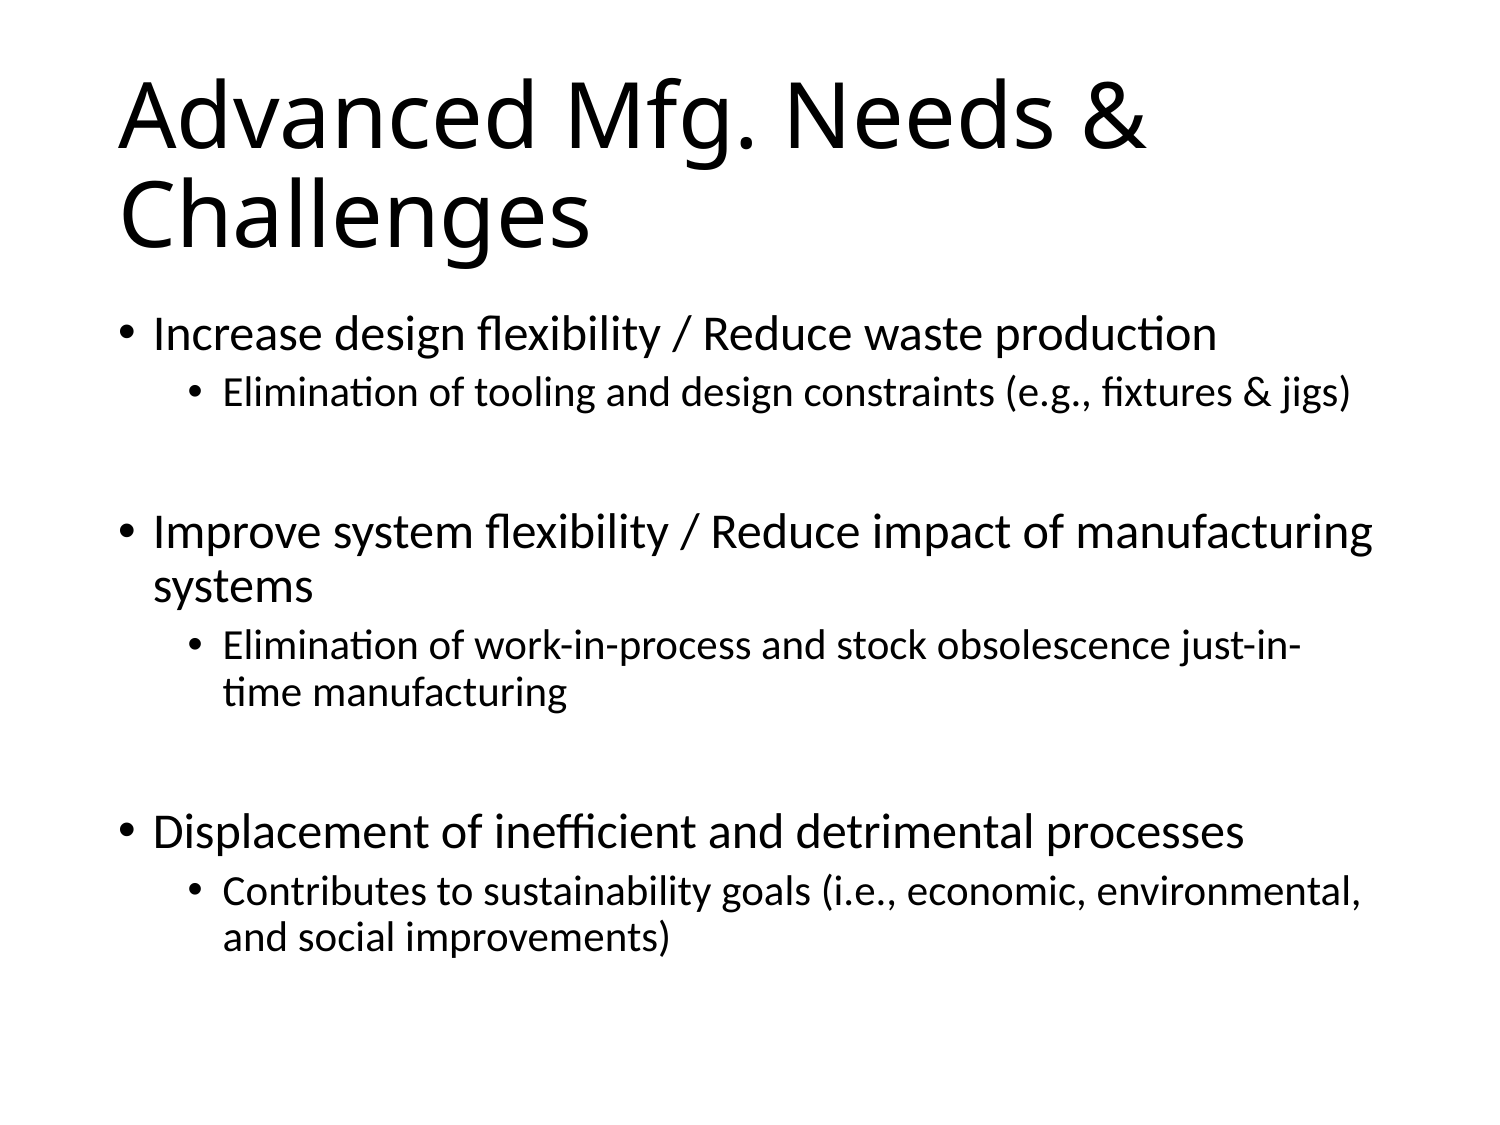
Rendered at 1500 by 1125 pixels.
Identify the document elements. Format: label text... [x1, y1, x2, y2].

list Increase design flexibility / Reduce waste production Elimination of tooling and design constraints (e.g., fixtures & jigs) Improve system flexibility / Reduce impact of manufacturing systems Elimination of work-in-process and stock obsolescence just-in-time manufacturing Displacement of inefficient and detrimental processes Contributes to sustainability goals (i.e., economic, environmental, and social improvements) [103, 299, 1397, 1014]
title Advanced Mfg. Needs & Challenges [103, 59, 1397, 278]
